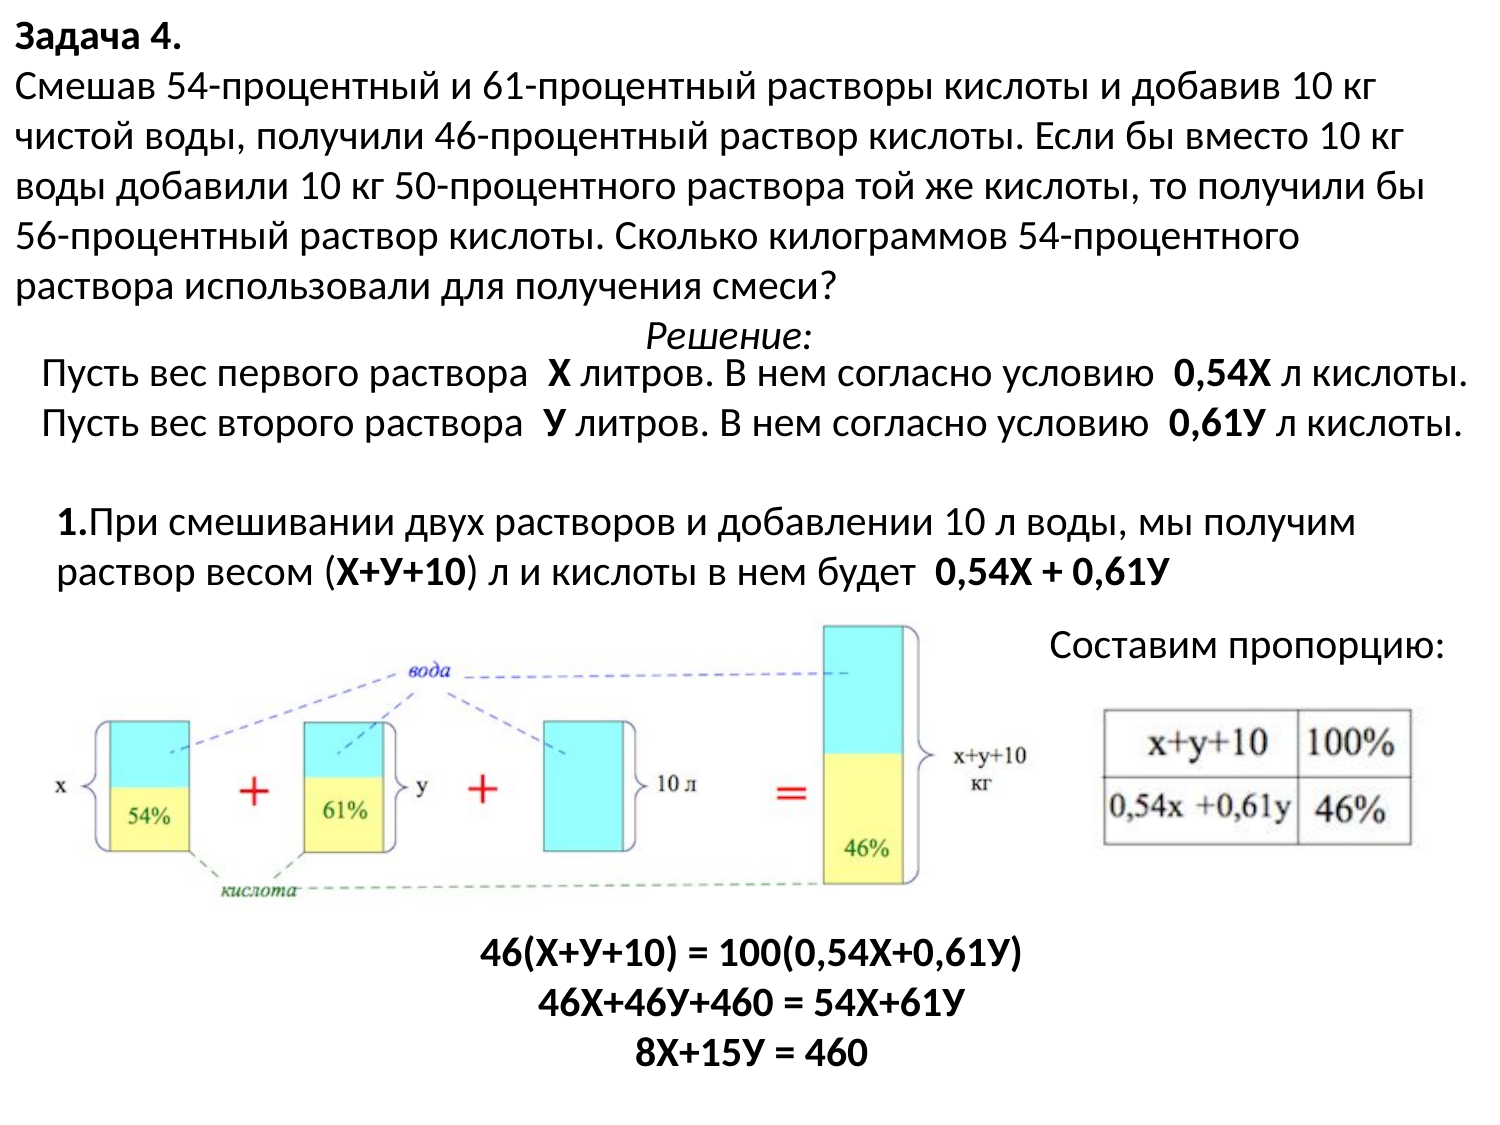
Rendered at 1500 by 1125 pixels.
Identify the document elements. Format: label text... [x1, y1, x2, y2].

text_box 1.При смешивании двух растворов и добавлении 10 л воды, мы получим раствор весом (Х+У+10) л и кислоты в нем будет 0,54Х + 0,61У [41, 486, 1471, 602]
picture [52, 609, 1034, 918]
picture [1092, 692, 1428, 858]
text_box Пусть вес первого раствора Х литров. В нем согласно условию 0,54Х л кислоты. Пусть вес второго раствора У литров. В нем согласно условию 0,61У л кислоты. [41, 337, 1500, 517]
text_box Задача 4. Смешав 54-процентный и 61-процентный растворы кислоты и добавив 10 кг чистой воды, получили 46-процентный раствор кислоты. Если бы вместо 10 кг воды добавили 10 кг 50-процентного раствора той же кислоты, то получили бы 56-процентный раствор кислоты. Сколько килограммов 54-процентного раствора использовали для получения смеси? Решение: [0, 0, 1459, 365]
text_box Составим пропорцию: [1034, 609, 1461, 675]
text_box 46(Х+У+10) = 100(0,54Х+0,61У) 46Х+46У+460 = 54Х+61У 8Х+15У = 460 [465, 916, 1039, 1082]
